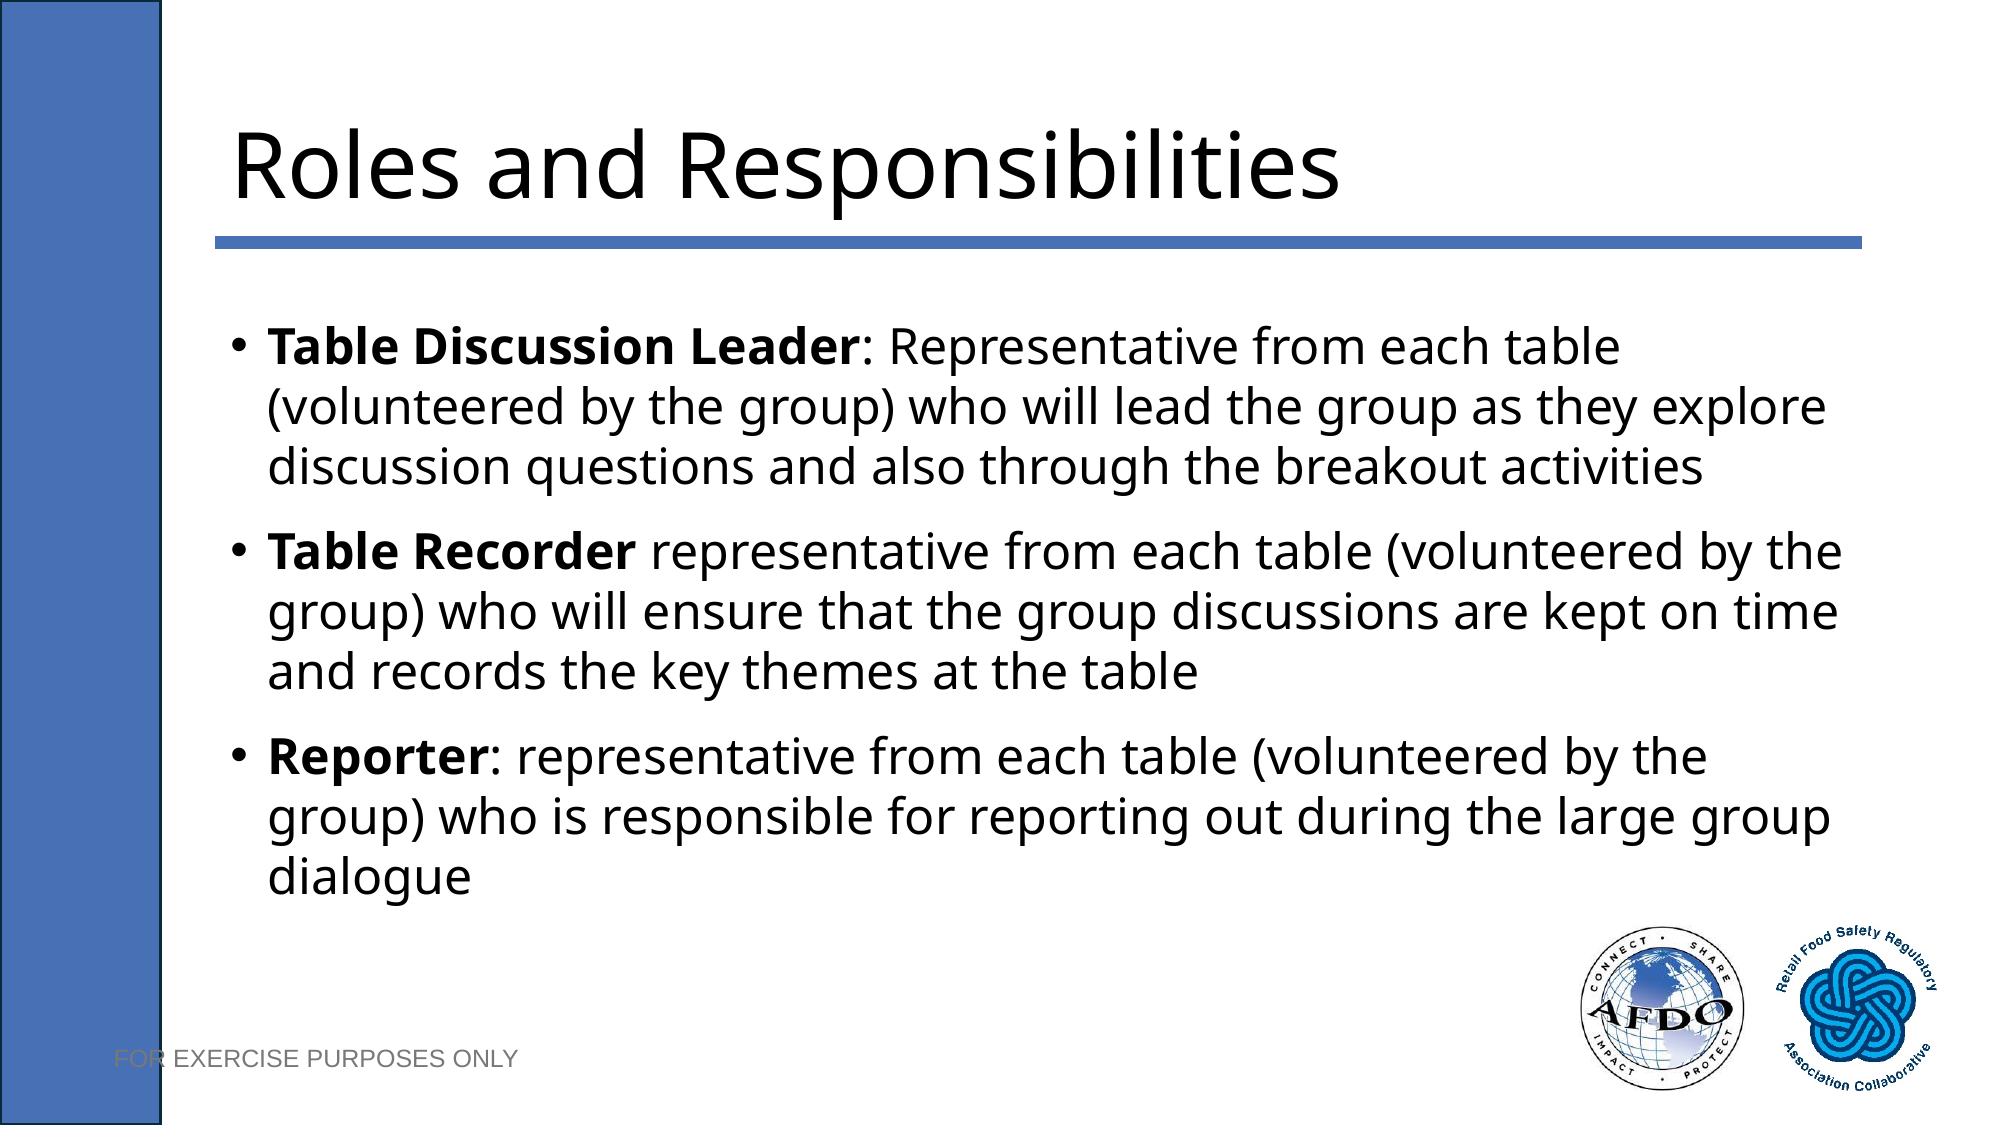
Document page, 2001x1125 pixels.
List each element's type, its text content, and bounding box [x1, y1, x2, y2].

picture [1776, 925, 1937, 1091]
list Table Discussion Leader: Representative from each table (volunteered by the group) who will lead the group as they explore discussion questions and also through the breakout activities Table Recorder representative from each table (volunteered by the group) who will ensure that the group discussions are kept on time and records the key themes at the table Reporter: representative from each table (volunteered by the group) who is responsible for reporting out during the large group dialogue [215, 306, 1863, 858]
title Roles and Responsibilities [215, 110, 1863, 227]
picture [1579, 925, 1745, 1091]
footer FOR EXERCISE PURPOSES ONLY [0, 1042, 634, 1103]
